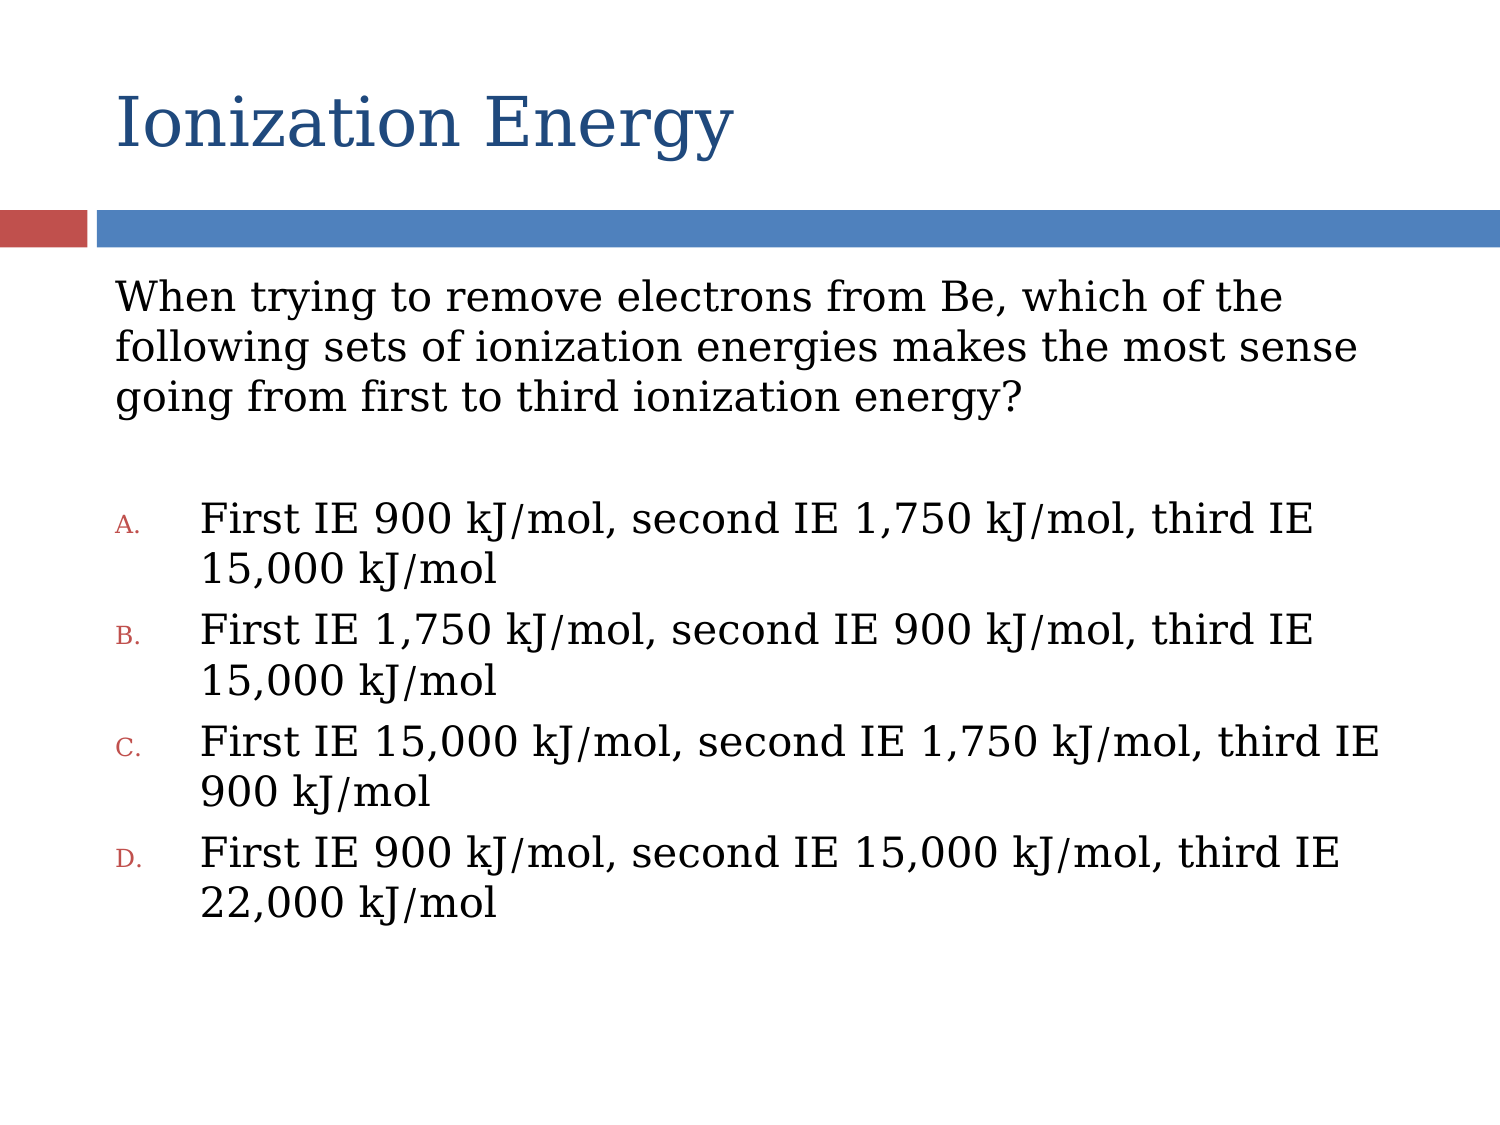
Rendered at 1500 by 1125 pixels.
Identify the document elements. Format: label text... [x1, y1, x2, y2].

title Ionization Energy [100, 37, 1438, 200]
list When trying to remove electrons from Be, which of the following sets of ionization energies makes the most sense going from first to third ionization energy? First IE 900 kJ/mol, second IE 1,750 kJ/mol, third IE 15,000 kJ/mol First IE 1,750 kJ/mol, second IE 900 kJ/mol, third IE 15,000 kJ/mol First IE 15,000 kJ/mol, second IE 1,750 kJ/mol, third IE 900 kJ/mol First IE 900 kJ/mol, second IE 15,000 kJ/mol, third IE 22,000 kJ/mol [100, 262, 1438, 1000]
